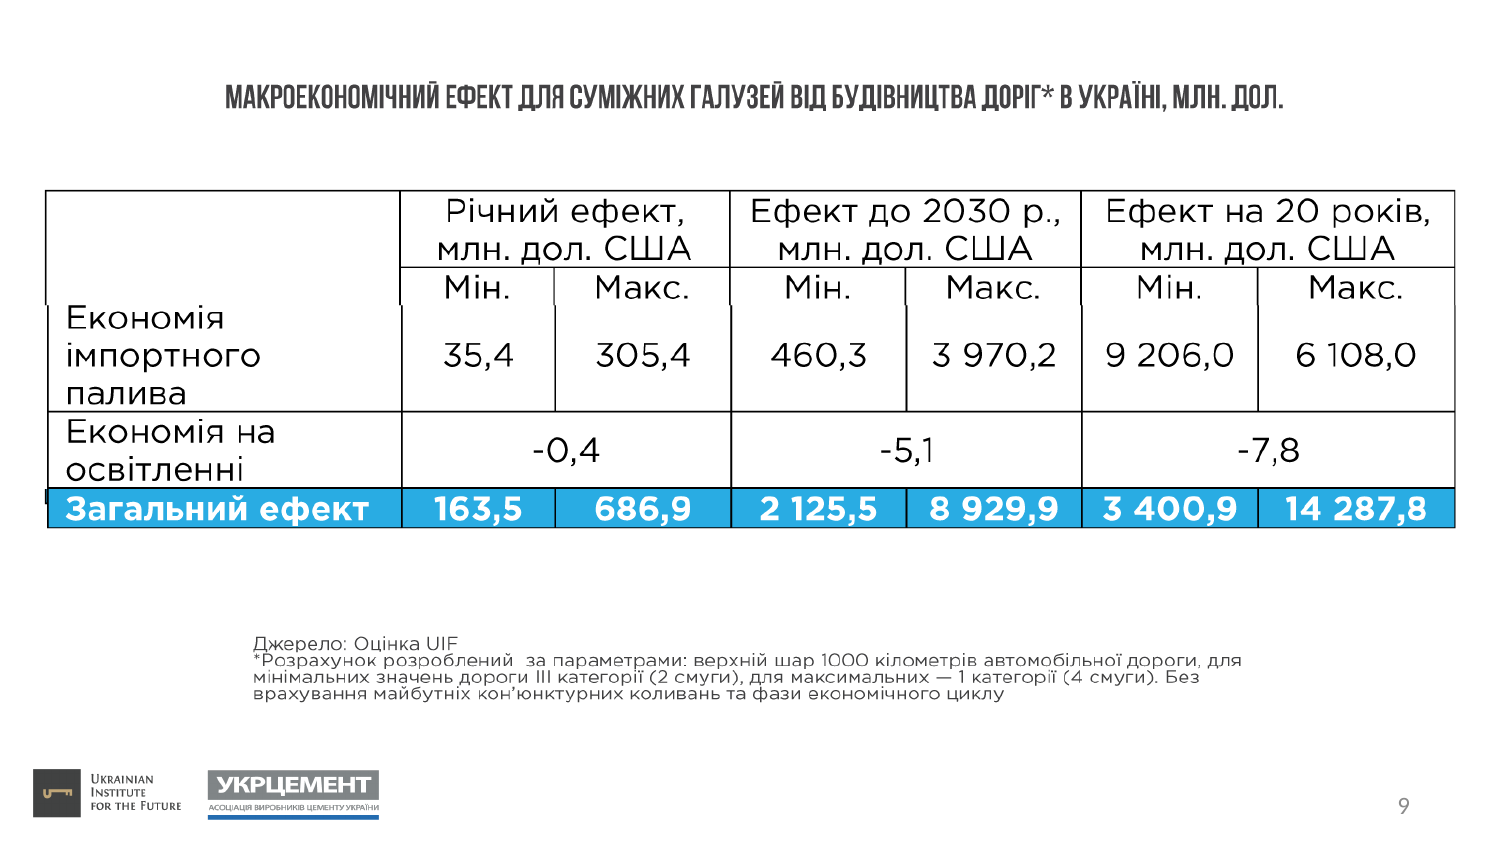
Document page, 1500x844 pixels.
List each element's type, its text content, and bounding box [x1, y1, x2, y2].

picture [0, 0, 1500, 758]
slide_number 9 [1074, 782, 1425, 827]
picture [29, 764, 392, 823]
